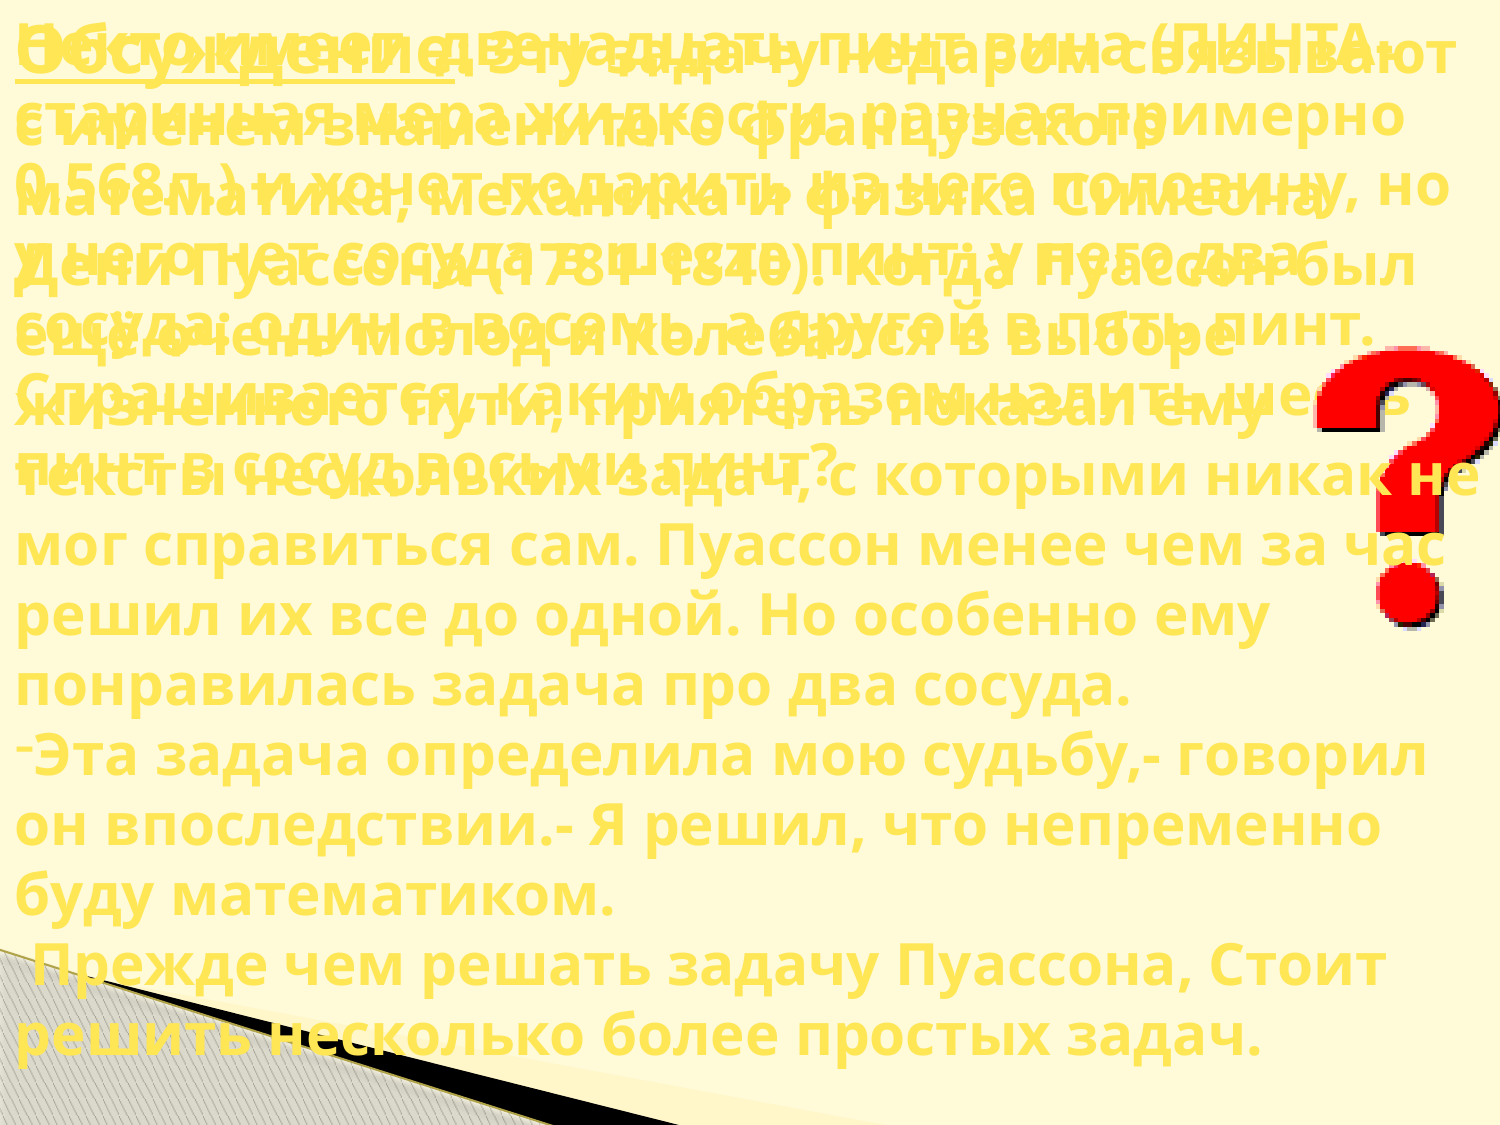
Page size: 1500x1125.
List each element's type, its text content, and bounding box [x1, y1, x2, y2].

picture [1249, 324, 1500, 651]
text_box Обсуждение: Эту задачу недаром связывают с именем знаменитого французского математика, механика и физика Симеона Дени Пуассона (1781-1840). Когда Пуассон был ещё очень молод и колебался в выборе жизненного пути, приятель показал ему тексты нескольких задач, с которыми никак не мог справиться сам. Пуассон менее чем за час решил их все до одной. Но особенно ему понравилась задача про два сосуда. Эта задача определила мою судьбу,- говорил он впоследствии.- Я решил, что непременно буду математиком. Прежде чем решать задачу Пуассона, Стоит решить несколько более простых задач. [0, 0, 1500, 1075]
